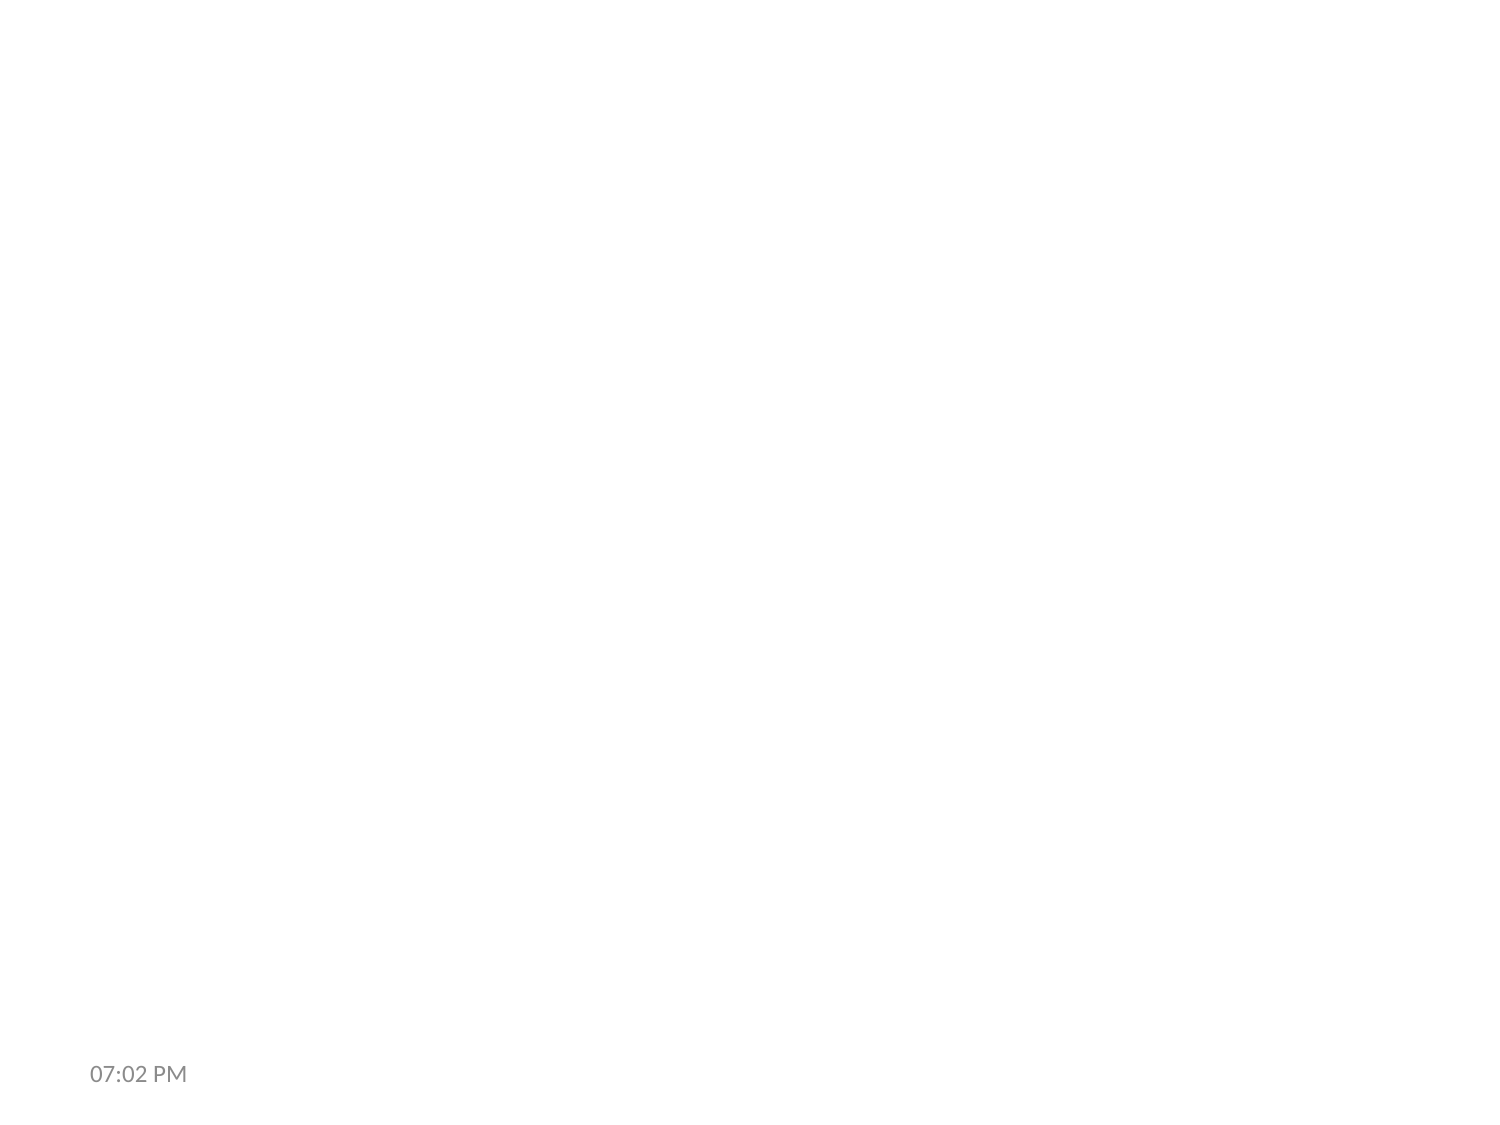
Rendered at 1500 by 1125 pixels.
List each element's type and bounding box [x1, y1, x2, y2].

slide_number [75, 1042, 425, 1103]
